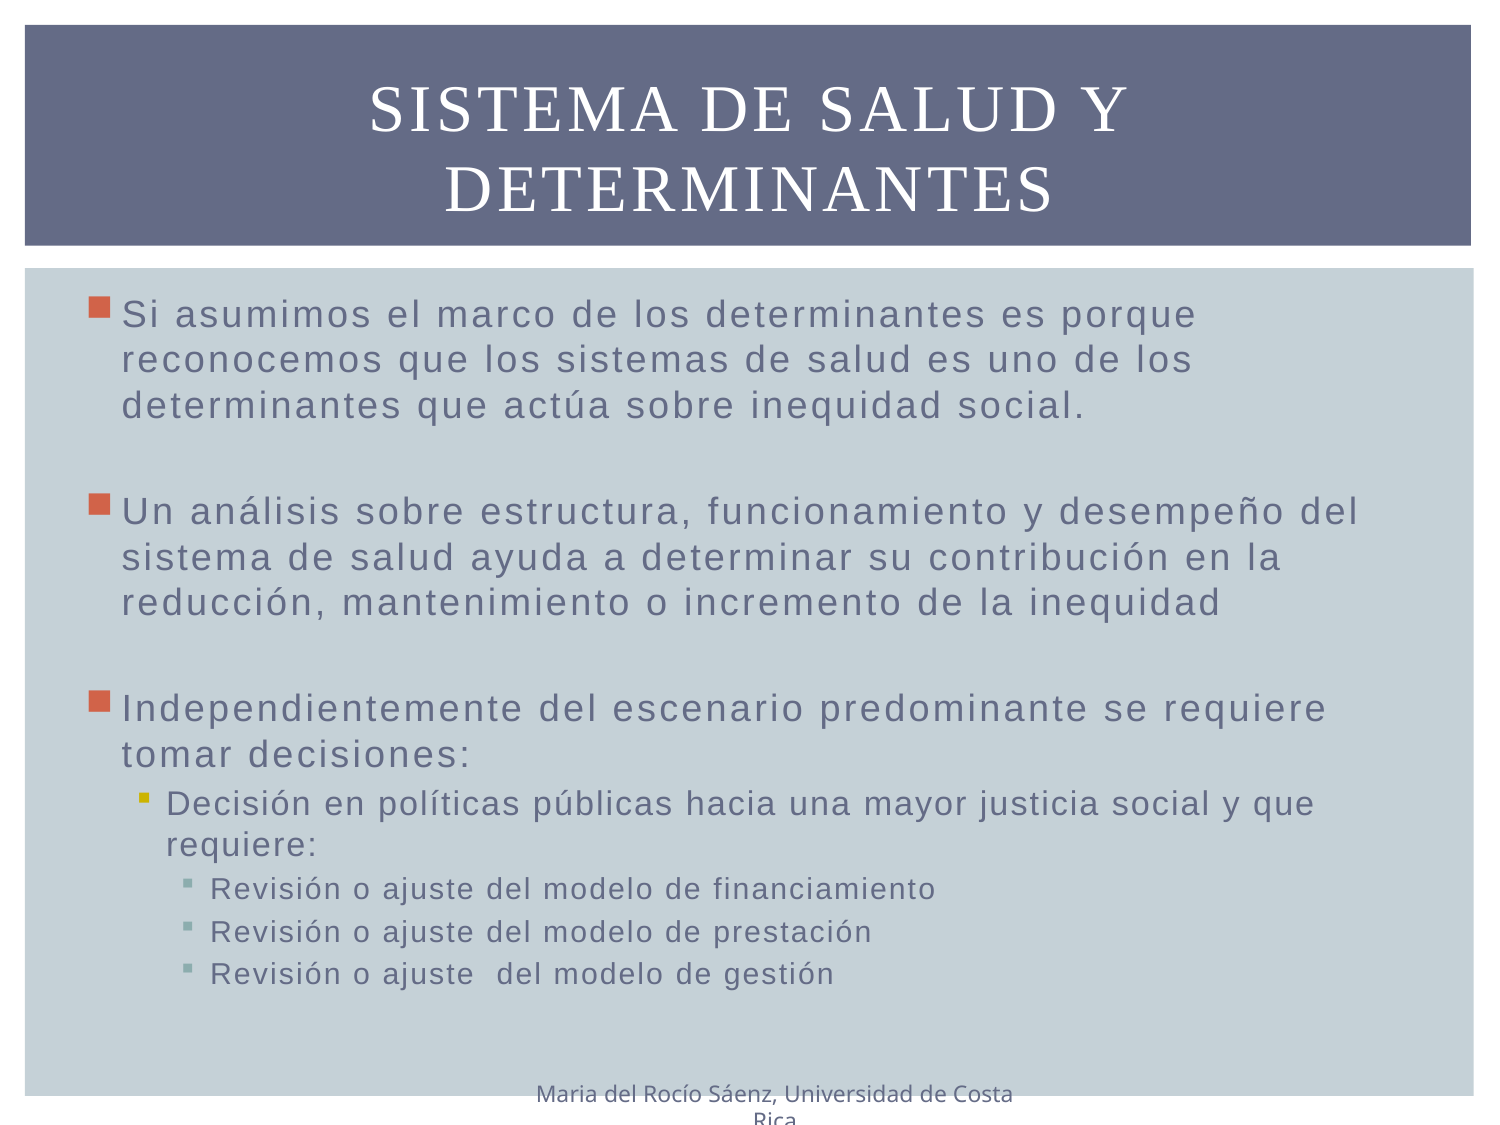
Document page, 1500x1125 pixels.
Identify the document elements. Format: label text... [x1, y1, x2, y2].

title Sistema de salud y determinantes [62, 58, 1438, 232]
list Si asumimos el marco de los determinantes es porque reconocemos que los sistemas de salud es uno de los determinantes que actúa sobre inequidad social. Un análisis sobre estructura, funcionamiento y desempeño del sistema de salud ayuda a determinar su contribución en la reducción, mantenimiento o incremento de la inequidad Independientemente del escenario predominante se requiere tomar decisiones: Decisión en políticas públicas hacia una mayor justicia social y que requiere: Revisión o ajuste del modelo de financiamiento Revisión o ajuste del modelo de prestación Revisión o ajuste del modelo de gestión [62, 281, 1442, 1005]
footer Maria del Rocío Sáenz, Universidad de Costa Rica [500, 1084, 1050, 1125]
